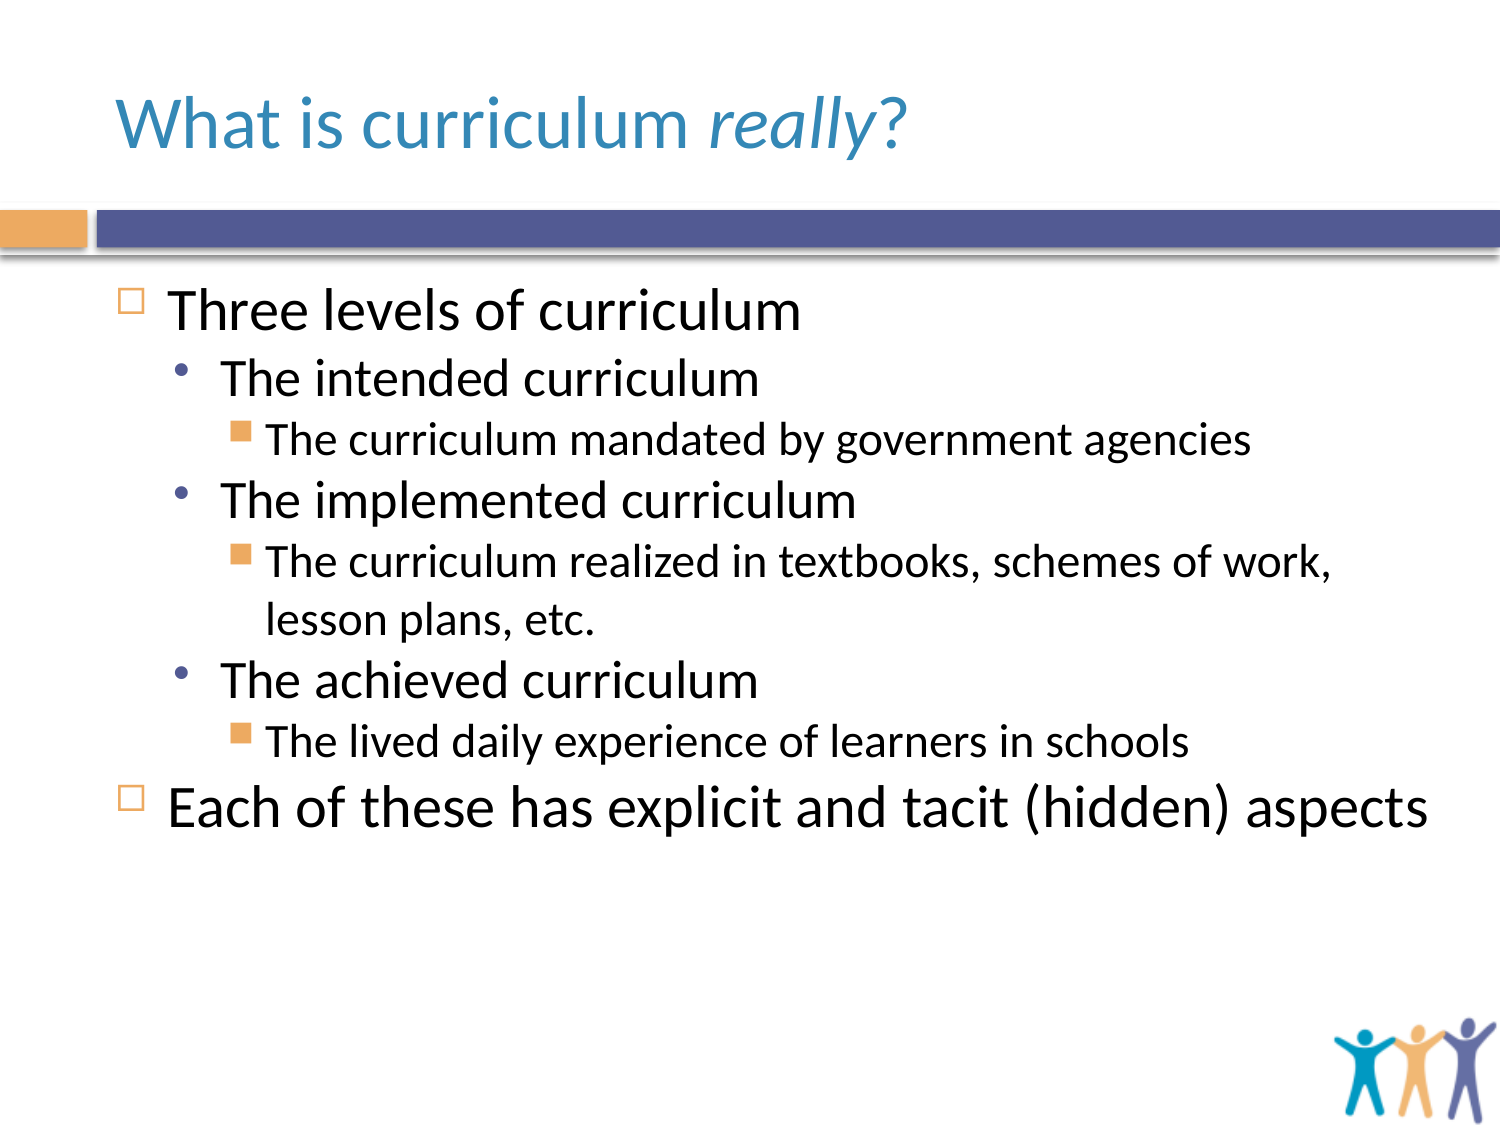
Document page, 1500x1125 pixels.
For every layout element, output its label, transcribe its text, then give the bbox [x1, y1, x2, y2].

list Three levels of curriculum The intended curriculum The curriculum mandated by government agencies The implemented curriculum The curriculum realized in textbooks, schemes of work, lesson plans, etc. The achieved curriculum The lived daily experience of learners in schools Each of these has explicit and tacit (hidden) aspects [100, 262, 1471, 1000]
title What is curriculum really? [100, 37, 1438, 200]
